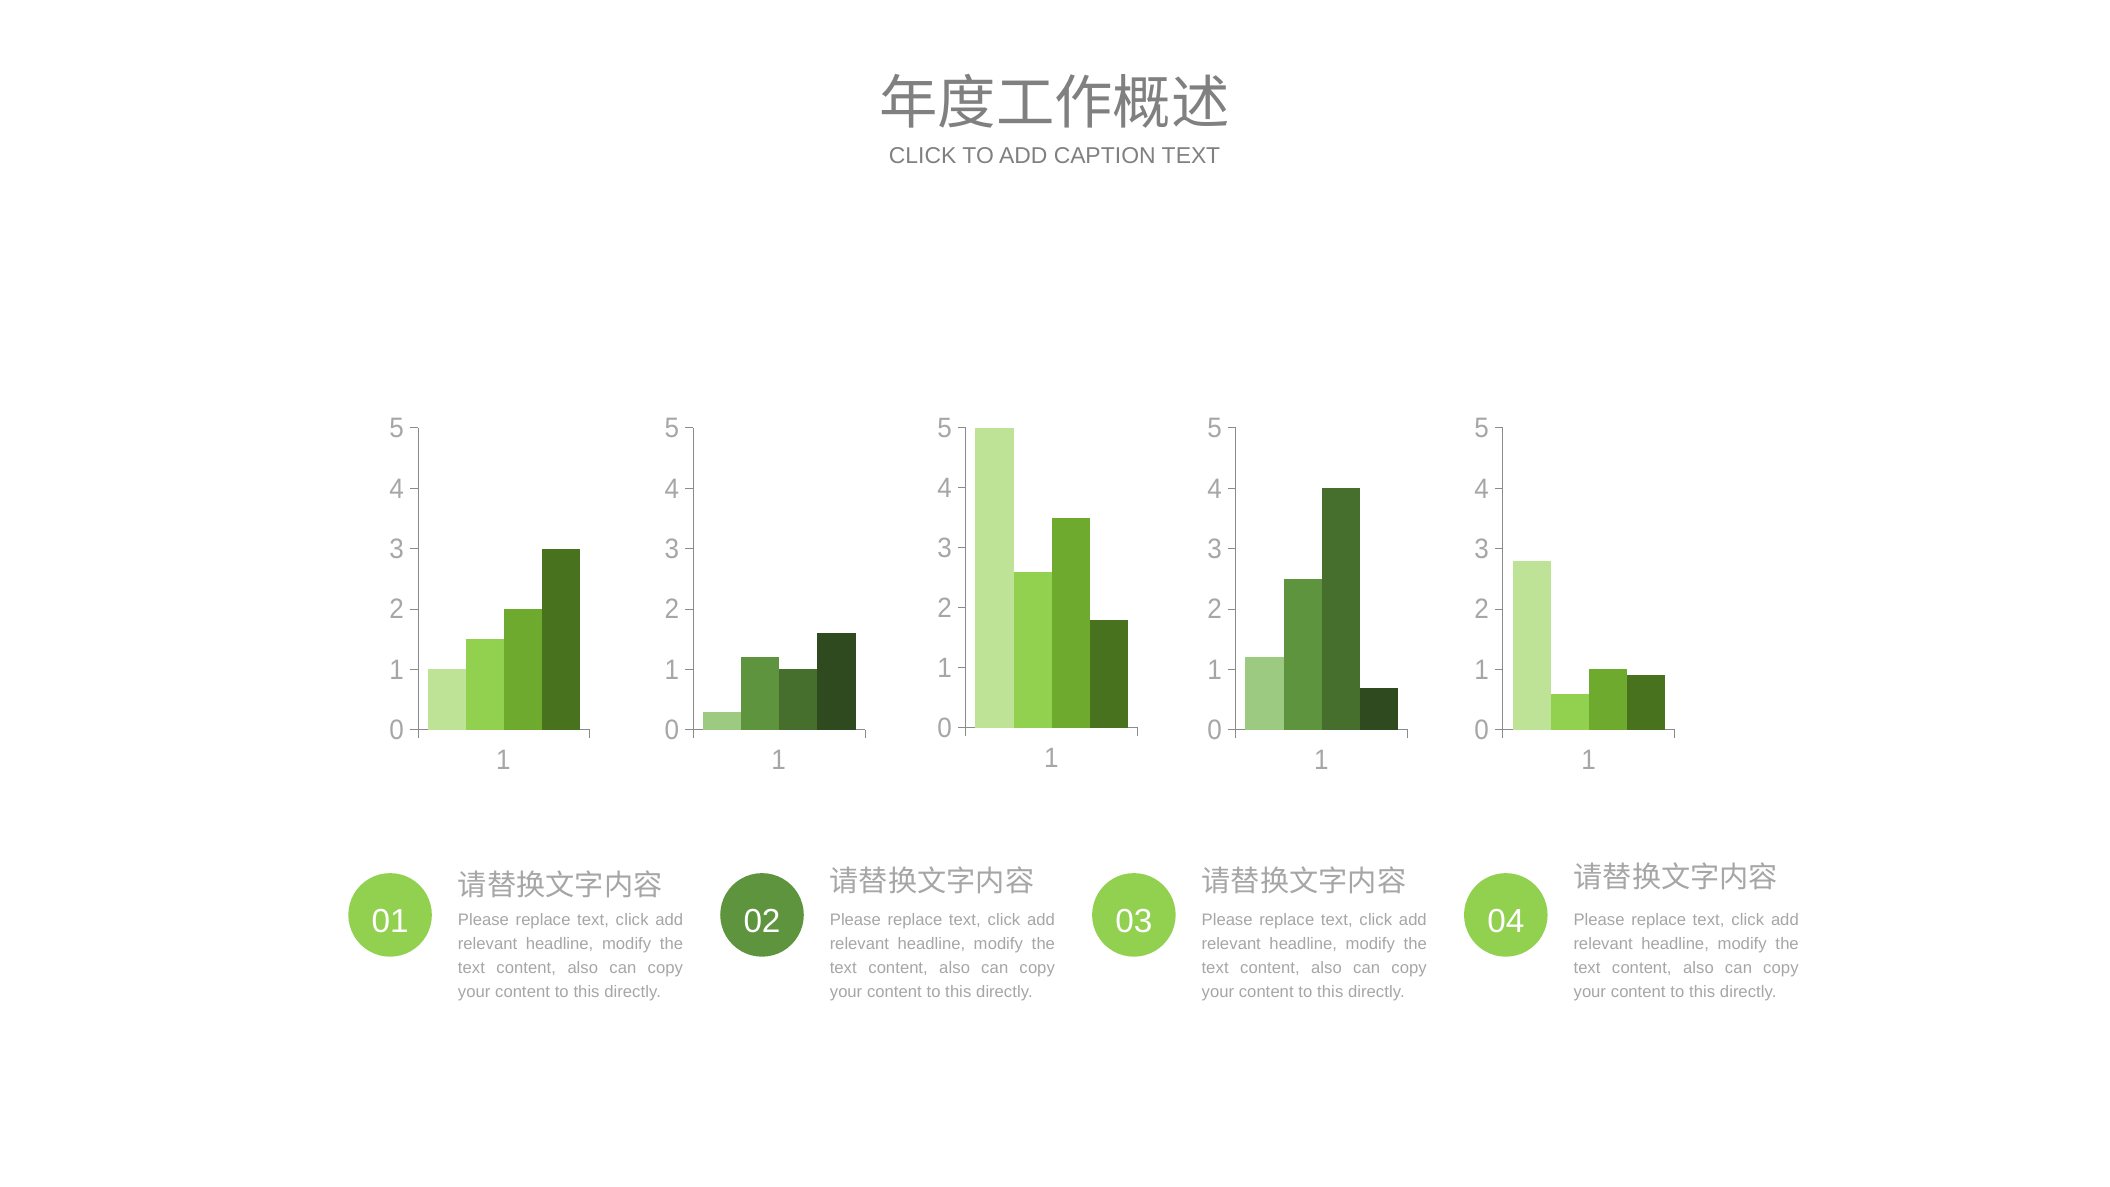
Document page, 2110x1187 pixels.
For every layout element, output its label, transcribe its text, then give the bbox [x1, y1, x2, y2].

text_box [348, 851, 1800, 1000]
chart [389, 412, 594, 776]
chart [1207, 412, 1412, 776]
chart [664, 412, 869, 776]
text_box 年度工作概述 [865, 65, 1245, 136]
text_box CLICK TO ADD CAPTION TEXT [865, 140, 1245, 168]
chart [1474, 412, 1679, 776]
chart [937, 412, 1142, 776]
